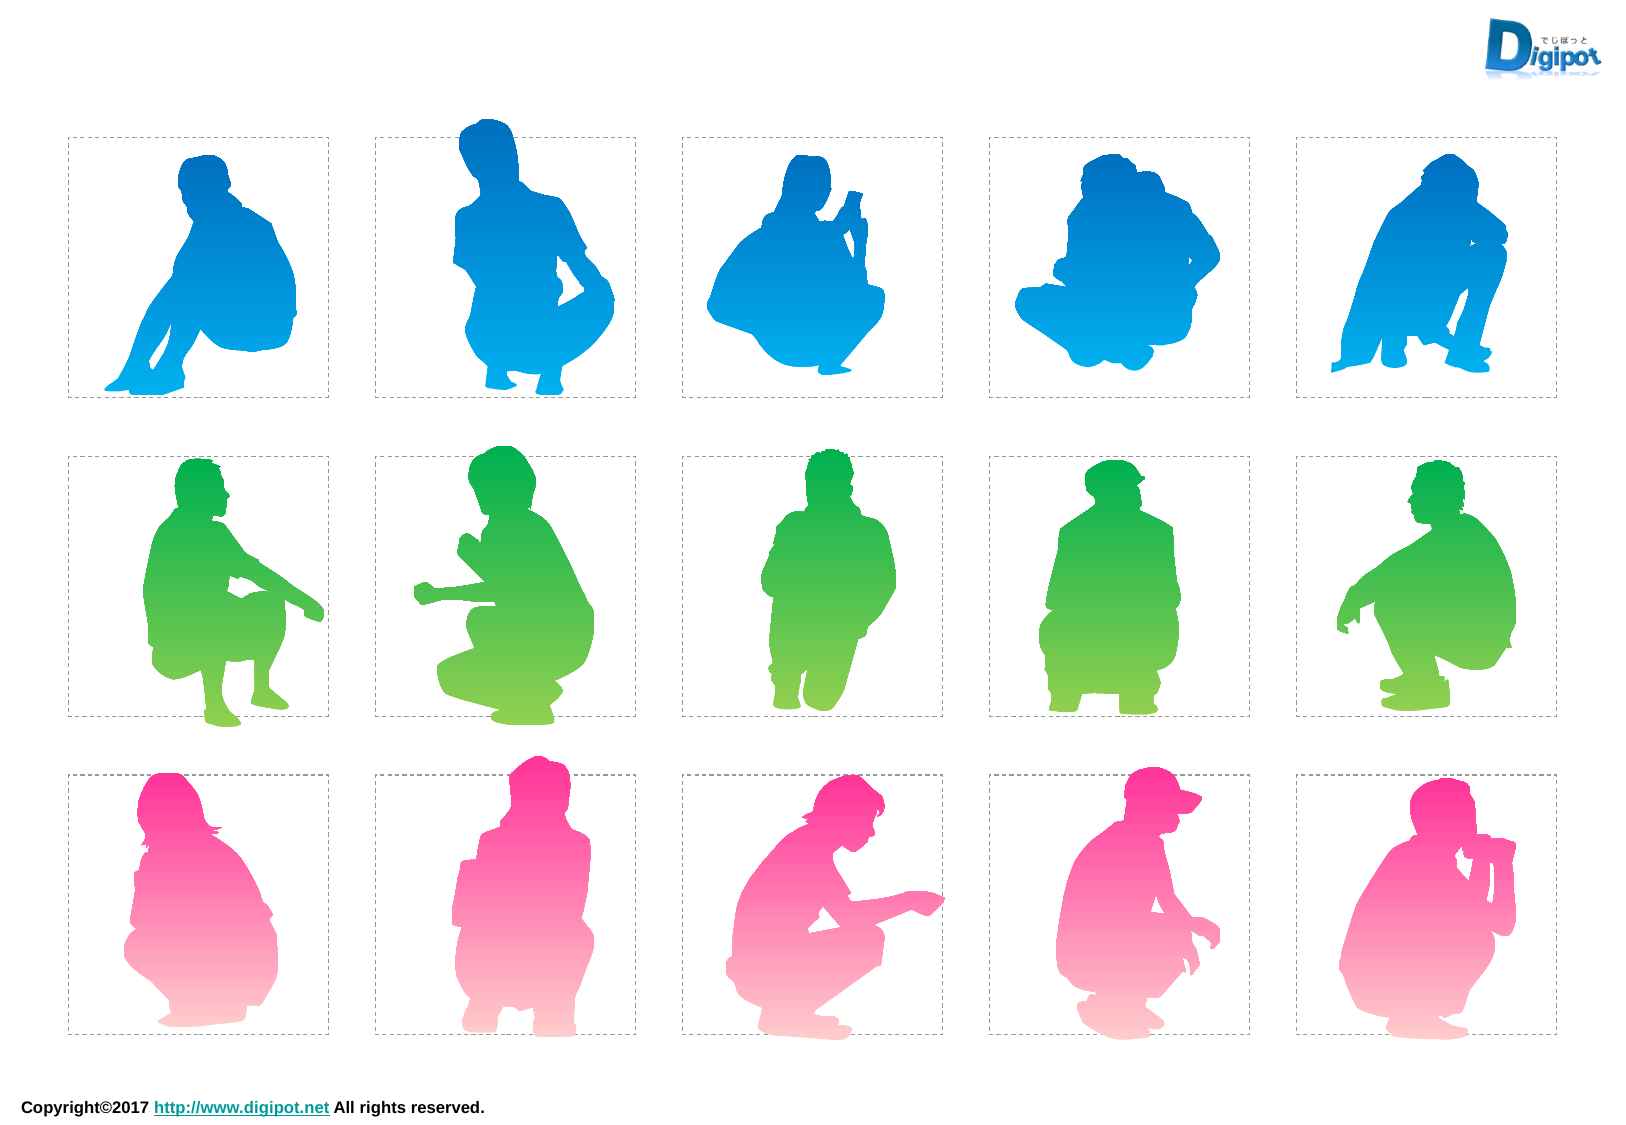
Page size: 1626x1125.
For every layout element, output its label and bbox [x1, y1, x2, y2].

text_box [1336, 460, 1516, 712]
text_box [104, 154, 298, 396]
text_box [760, 448, 897, 712]
text_box [1056, 767, 1220, 1040]
text_box [142, 458, 325, 728]
text_box [1338, 777, 1516, 1040]
text_box [451, 756, 595, 1037]
text_box [123, 772, 278, 1028]
text_box [453, 119, 615, 396]
text_box [706, 155, 886, 376]
text_box [413, 445, 595, 726]
picture [1485, 18, 1602, 82]
text_box [725, 774, 946, 1040]
text_box [1038, 460, 1182, 715]
text_box [1014, 154, 1220, 371]
text_box [1330, 153, 1508, 373]
